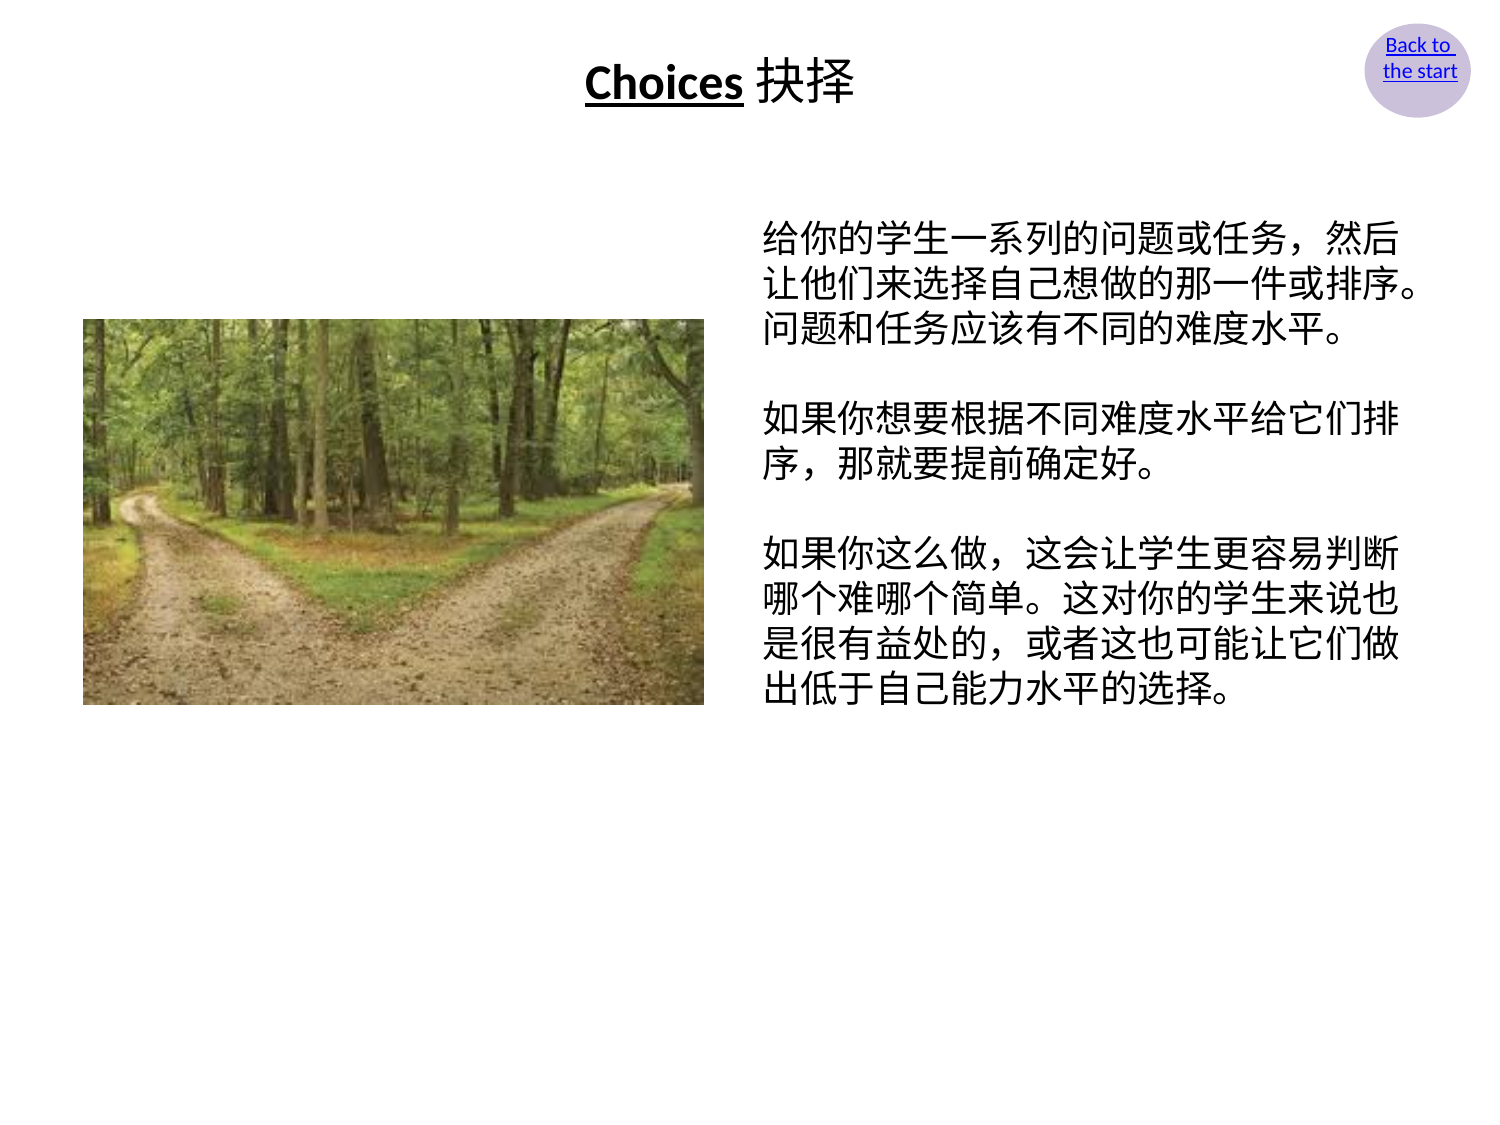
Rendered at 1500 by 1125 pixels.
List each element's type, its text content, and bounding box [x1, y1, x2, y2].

picture [83, 318, 704, 705]
text_box 给你的学生一系列的问题或任务，然后让他们来选择自己想做的那一件或排序。 问题和任务应该有不同的难度水平。 如果你想要根据不同难度水平给它们排序，那就要提前确定好。 如果你这么做，这会让学生更容易判断哪个难哪个简单。这对你的学生来说也是很有益处的，或者这也可能让它们做出低于自己能力水平的选择。 [747, 208, 1433, 763]
text_box [1367, 91, 1468, 120]
text_box Choices抉择 [218, 42, 1223, 118]
text_box Back to the start [1359, 23, 1483, 91]
